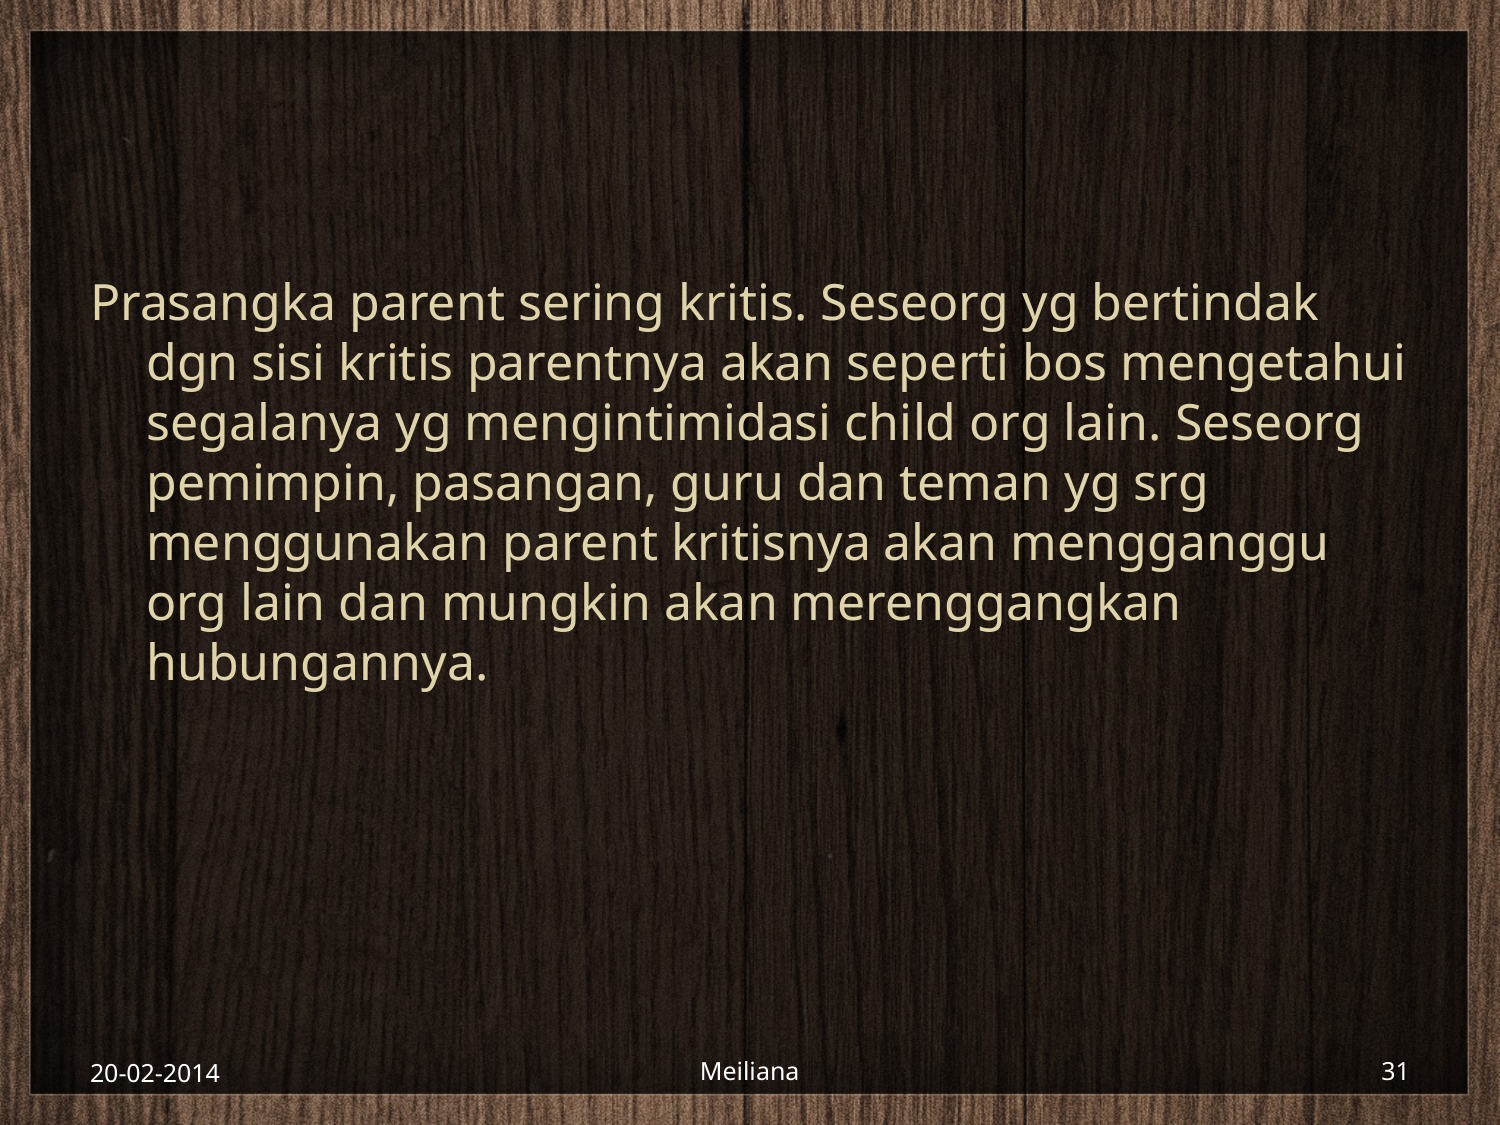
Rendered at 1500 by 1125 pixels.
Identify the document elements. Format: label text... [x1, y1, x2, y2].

list Prasangka parent sering kritis. Seseorg yg bertindak dgn sisi kritis parentnya akan seperti bos mengetahui segalanya yg mengintimidasi child org lain. Seseorg pemimpin, pasangan, guru dan teman yg srg menggunakan parent kritisnya akan mengganggu org lain dan mungkin akan merenggangkan hubungannya. [75, 262, 1425, 1005]
slide_number 31 [1074, 1042, 1425, 1103]
picture [0, 0, 1500, 1125]
footer Meiliana [512, 1042, 988, 1103]
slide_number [75, 1042, 425, 1103]
